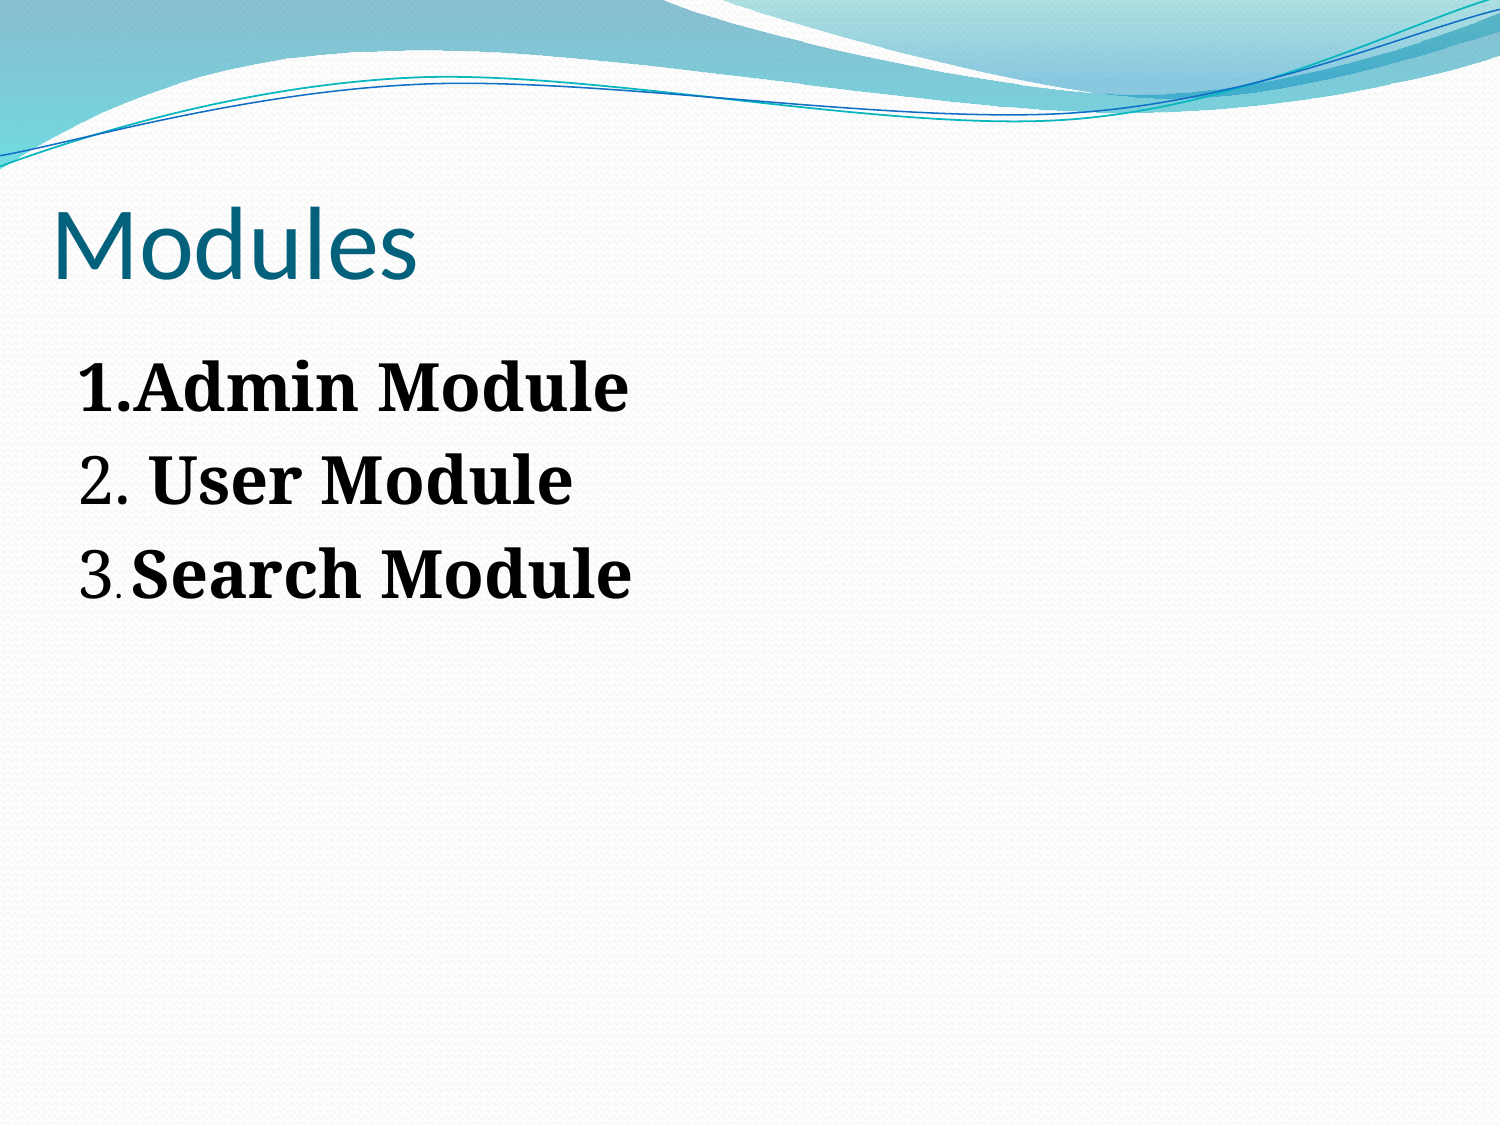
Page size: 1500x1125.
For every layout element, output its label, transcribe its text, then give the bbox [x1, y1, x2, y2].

title Modules [50, 112, 1350, 300]
list 1.Admin Module 2. User Module 3. Search Module [62, 337, 1425, 1050]
